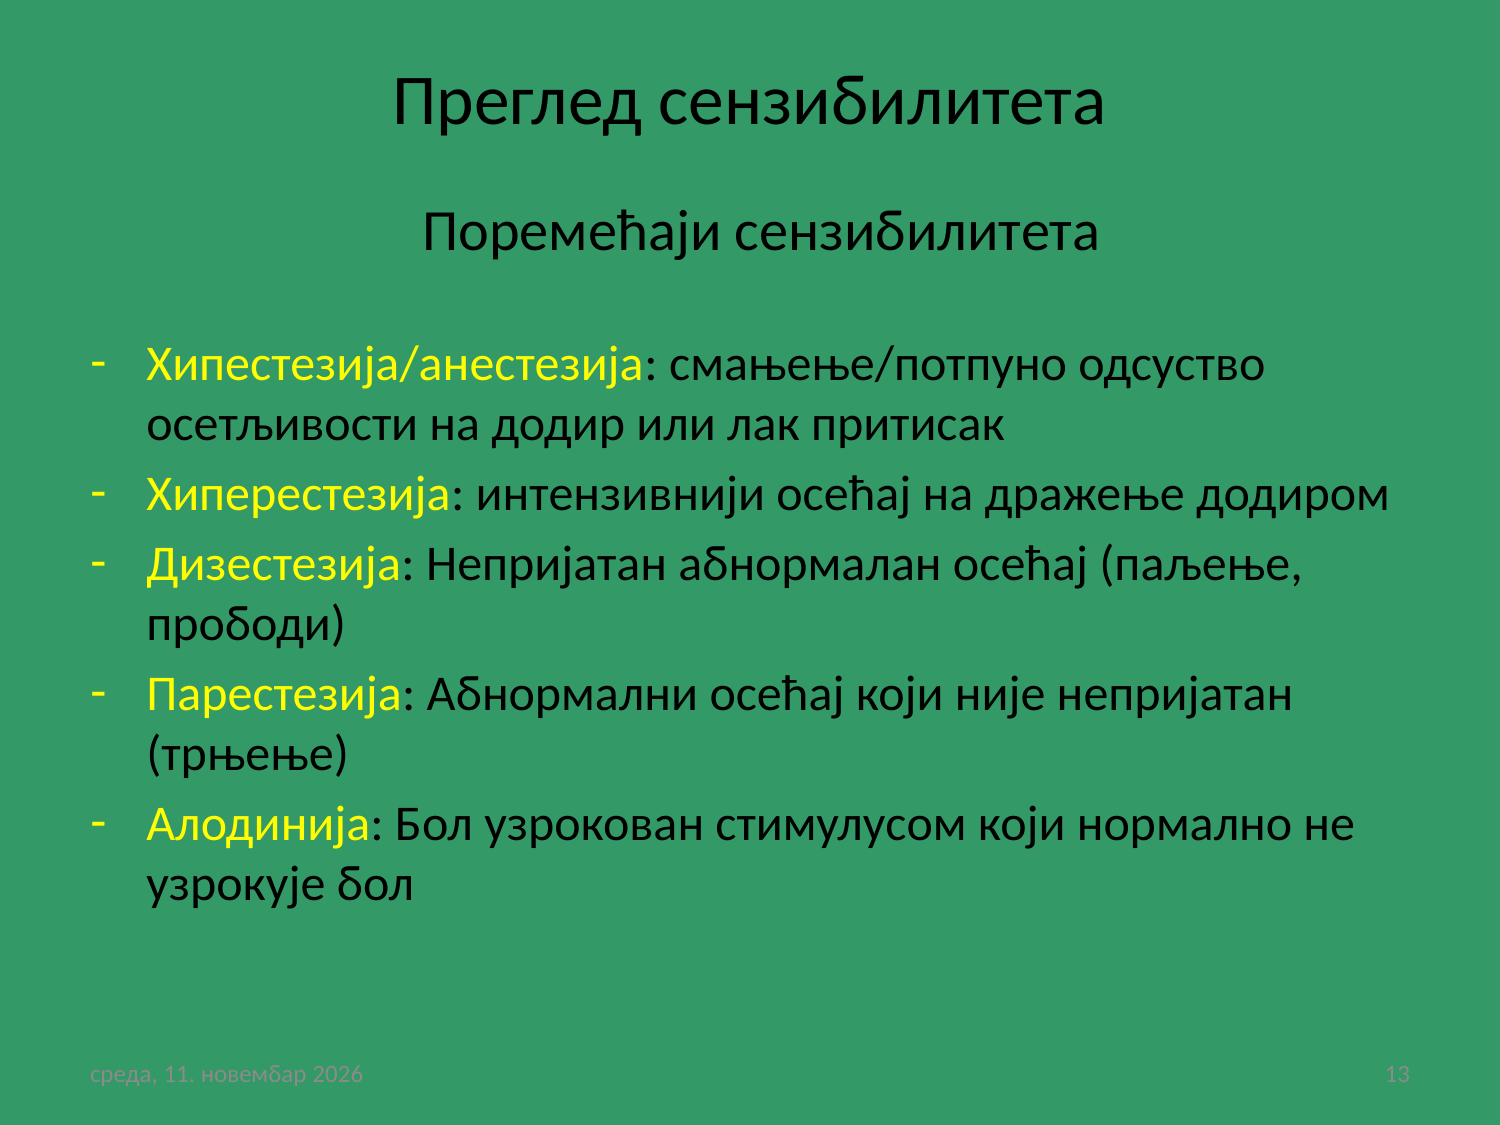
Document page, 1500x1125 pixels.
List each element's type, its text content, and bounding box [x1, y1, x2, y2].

slide_number субота, 30. јануар 2021 [75, 1042, 425, 1103]
title Преглед сензибилитета [75, 45, 1425, 184]
list Поремећаји сензибилитета Хипестезија/анестезија: смањење/потпуно одсуство осетљивости на додир или лак притисак Хиперестезија: интензивнији осећај на дражење додиром Дизестезија: Непријатан абнормалан осећај (паљење, прободи) Парестезија: Абнормални осећај који није непријатан (трњење) Алодинија: Бол узрокован стимулусом који нормално не узрокује бол [75, 184, 1425, 1047]
slide_number 13 [1074, 1042, 1425, 1103]
